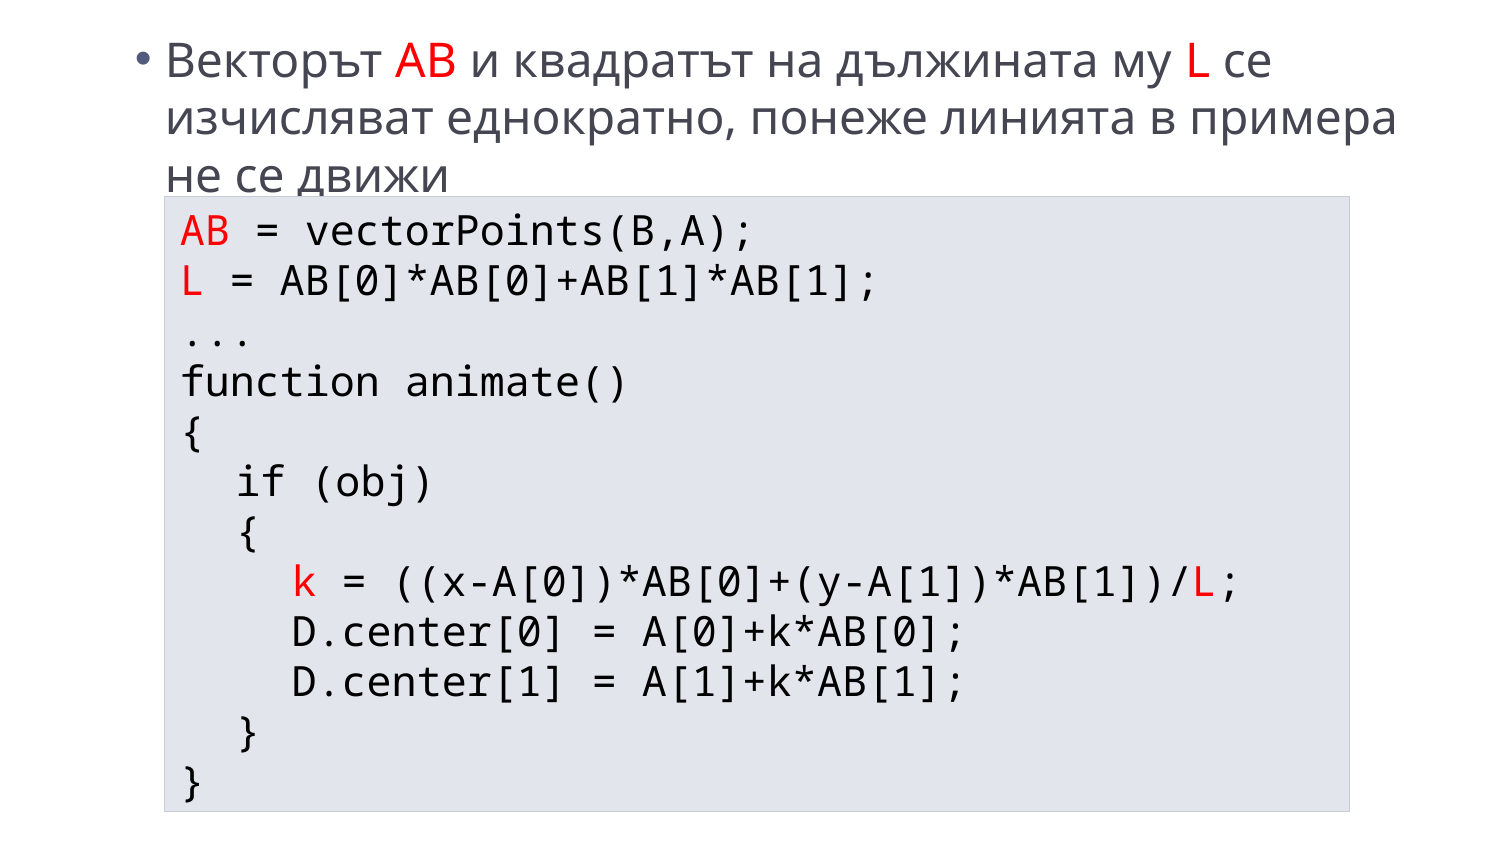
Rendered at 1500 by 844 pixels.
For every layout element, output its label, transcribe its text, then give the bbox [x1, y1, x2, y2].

list Векторът AB и квадратът на дължината му L се изчисляват еднократно, понеже линията в примера не се движи [75, 21, 1475, 835]
text_box AB = vectorPoints(B,A); L = AB[0]*AB[0]+AB[1]*AB[1]; ... function animate() { if (obj) { k = ((x-A[0])*AB[0]+(y-A[1])*AB[1])/L; D.center[0] = A[0]+k*AB[0]; D.center[1] = A[1]+k*AB[1]; } } [164, 196, 1350, 812]
